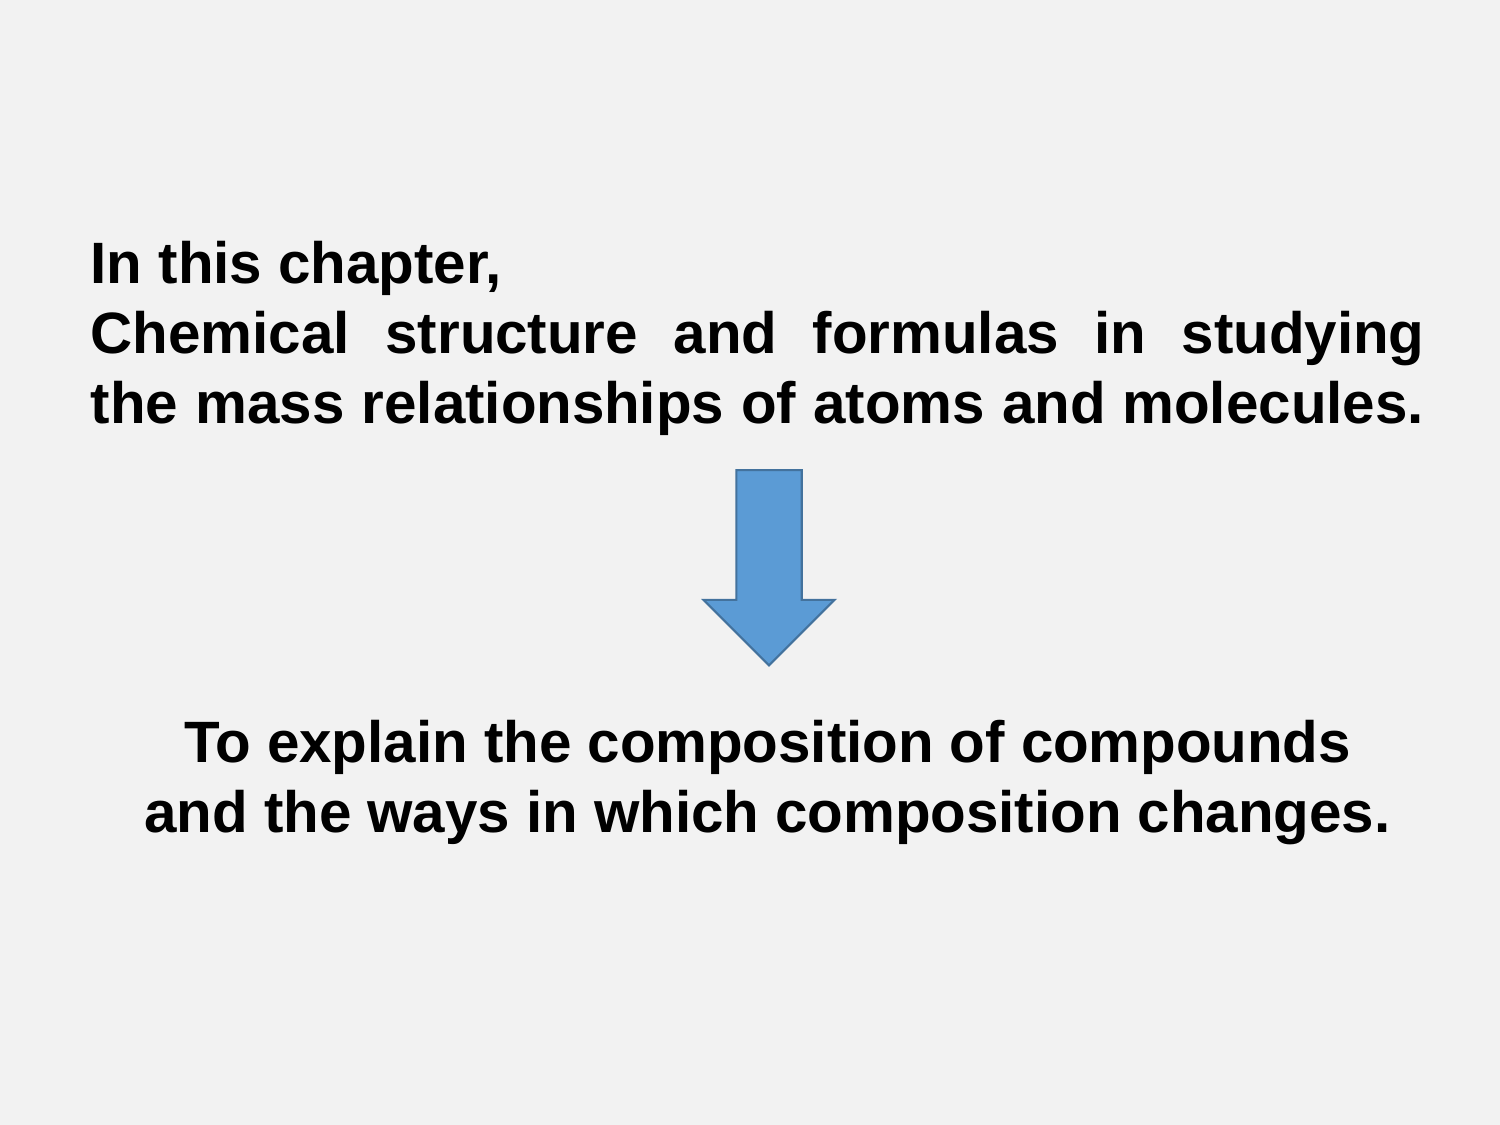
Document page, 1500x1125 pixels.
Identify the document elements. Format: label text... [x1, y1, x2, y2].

text_box To explain the composition of compounds and the ways in which composition changes. [110, 696, 1425, 852]
text_box In this chapter, Chemical structure and formulas in studying the mass relationships of atoms and molecules. [76, 218, 1441, 443]
text_box [701, 469, 838, 667]
